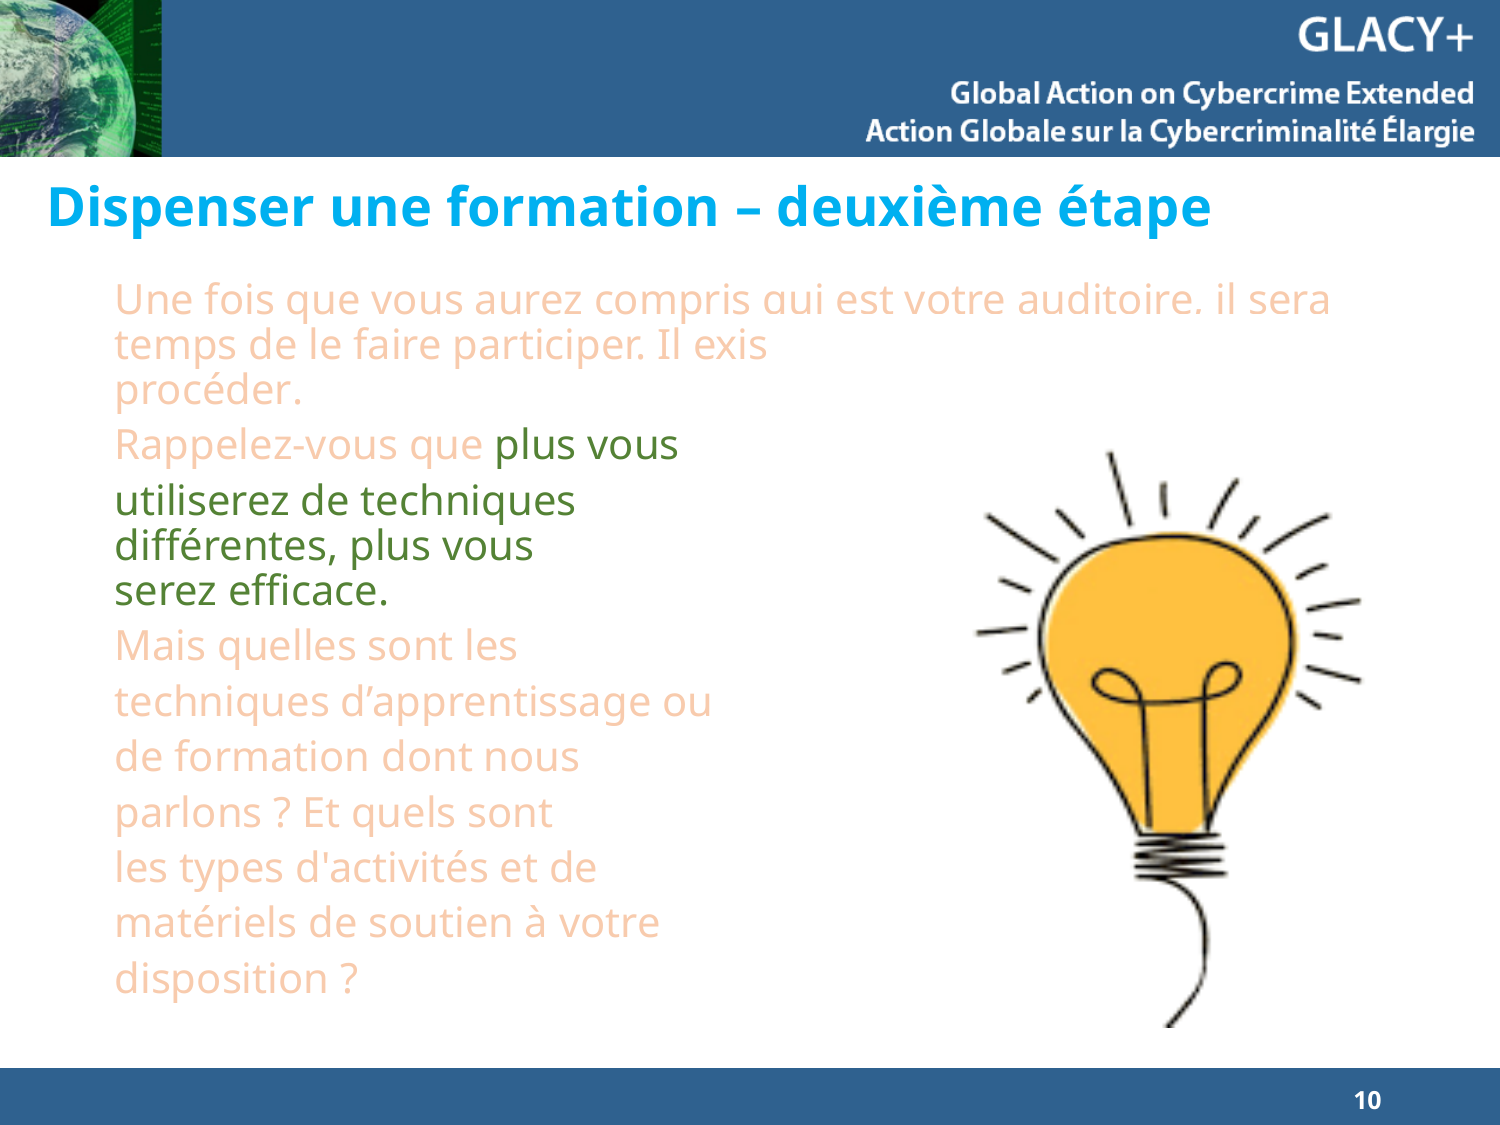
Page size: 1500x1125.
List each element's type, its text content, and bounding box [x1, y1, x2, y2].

picture [767, 314, 1500, 1028]
picture [0, 0, 1500, 157]
slide_number 10 [1059, 1071, 1397, 1125]
title Dispenser une formation – deuxième étape [9, 105, 1397, 293]
list Une fois que vous aurez compris qui est votre auditoire, il sera temps de le faire participer. Il existe plusieurs manières de procéder. Rappelez-vous que plus vous utiliserez de techniques différentes, plus vous serez efficace. Mais quelles sont les techniques d’apprentissage ou de formation dont nous parlons ? Et quels sont les types d'activités et de matériels de soutien à votre disposition ? [42, 271, 1397, 920]
